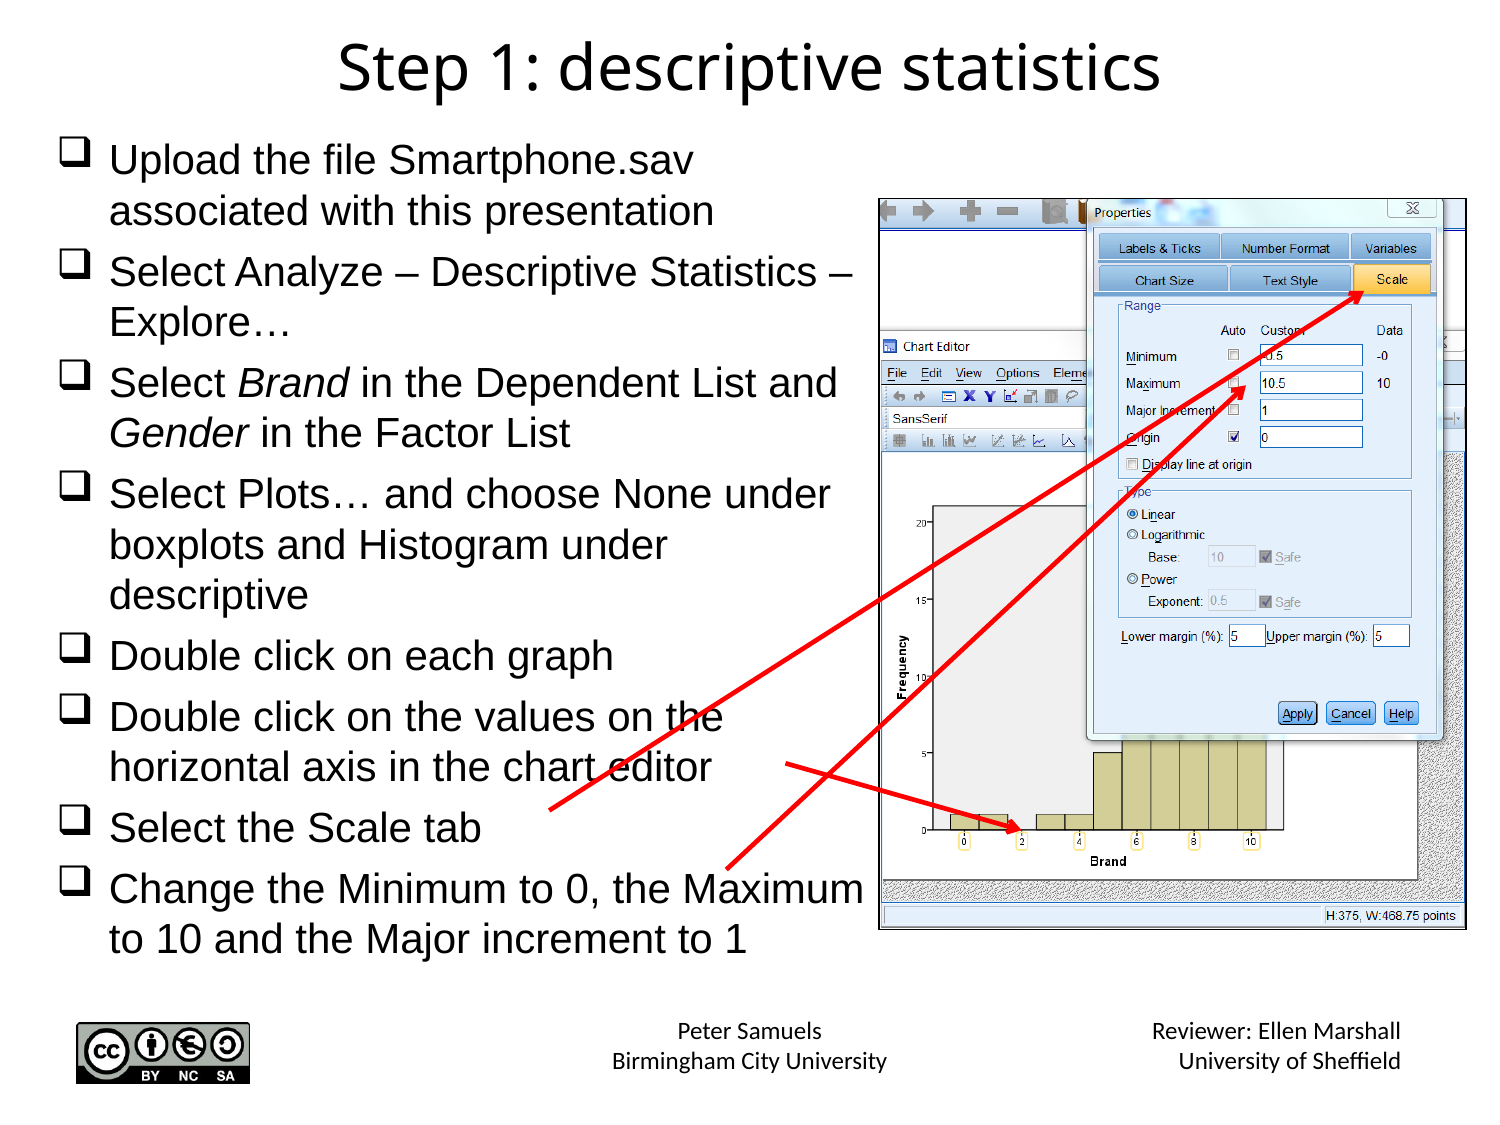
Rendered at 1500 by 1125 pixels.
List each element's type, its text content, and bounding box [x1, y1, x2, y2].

picture [879, 198, 1466, 929]
list Upload the file Smartphone.sav associated with this presentation Select Analyze – Descriptive Statistics – Explore… Select Brand in the Dependent List and Gender in the Factor List Select Plots… and choose None under boxplots and Histogram under descriptive Double click on each graph Double click on the values on the horizontal axis in the chart editor Select the Scale tab Change the Minimum to 0, the Maximum to 10 and the Major increment to 1 [41, 125, 880, 1023]
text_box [726, 385, 1247, 870]
text_box Reviewer: Ellen Marshall University of Sheffield [1038, 1007, 1417, 1083]
title Step 1: descriptive statistics [75, 19, 1425, 112]
text_box Peter Samuels Birmingham City University [549, 1007, 951, 1083]
picture [76, 1022, 251, 1084]
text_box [548, 290, 1365, 811]
